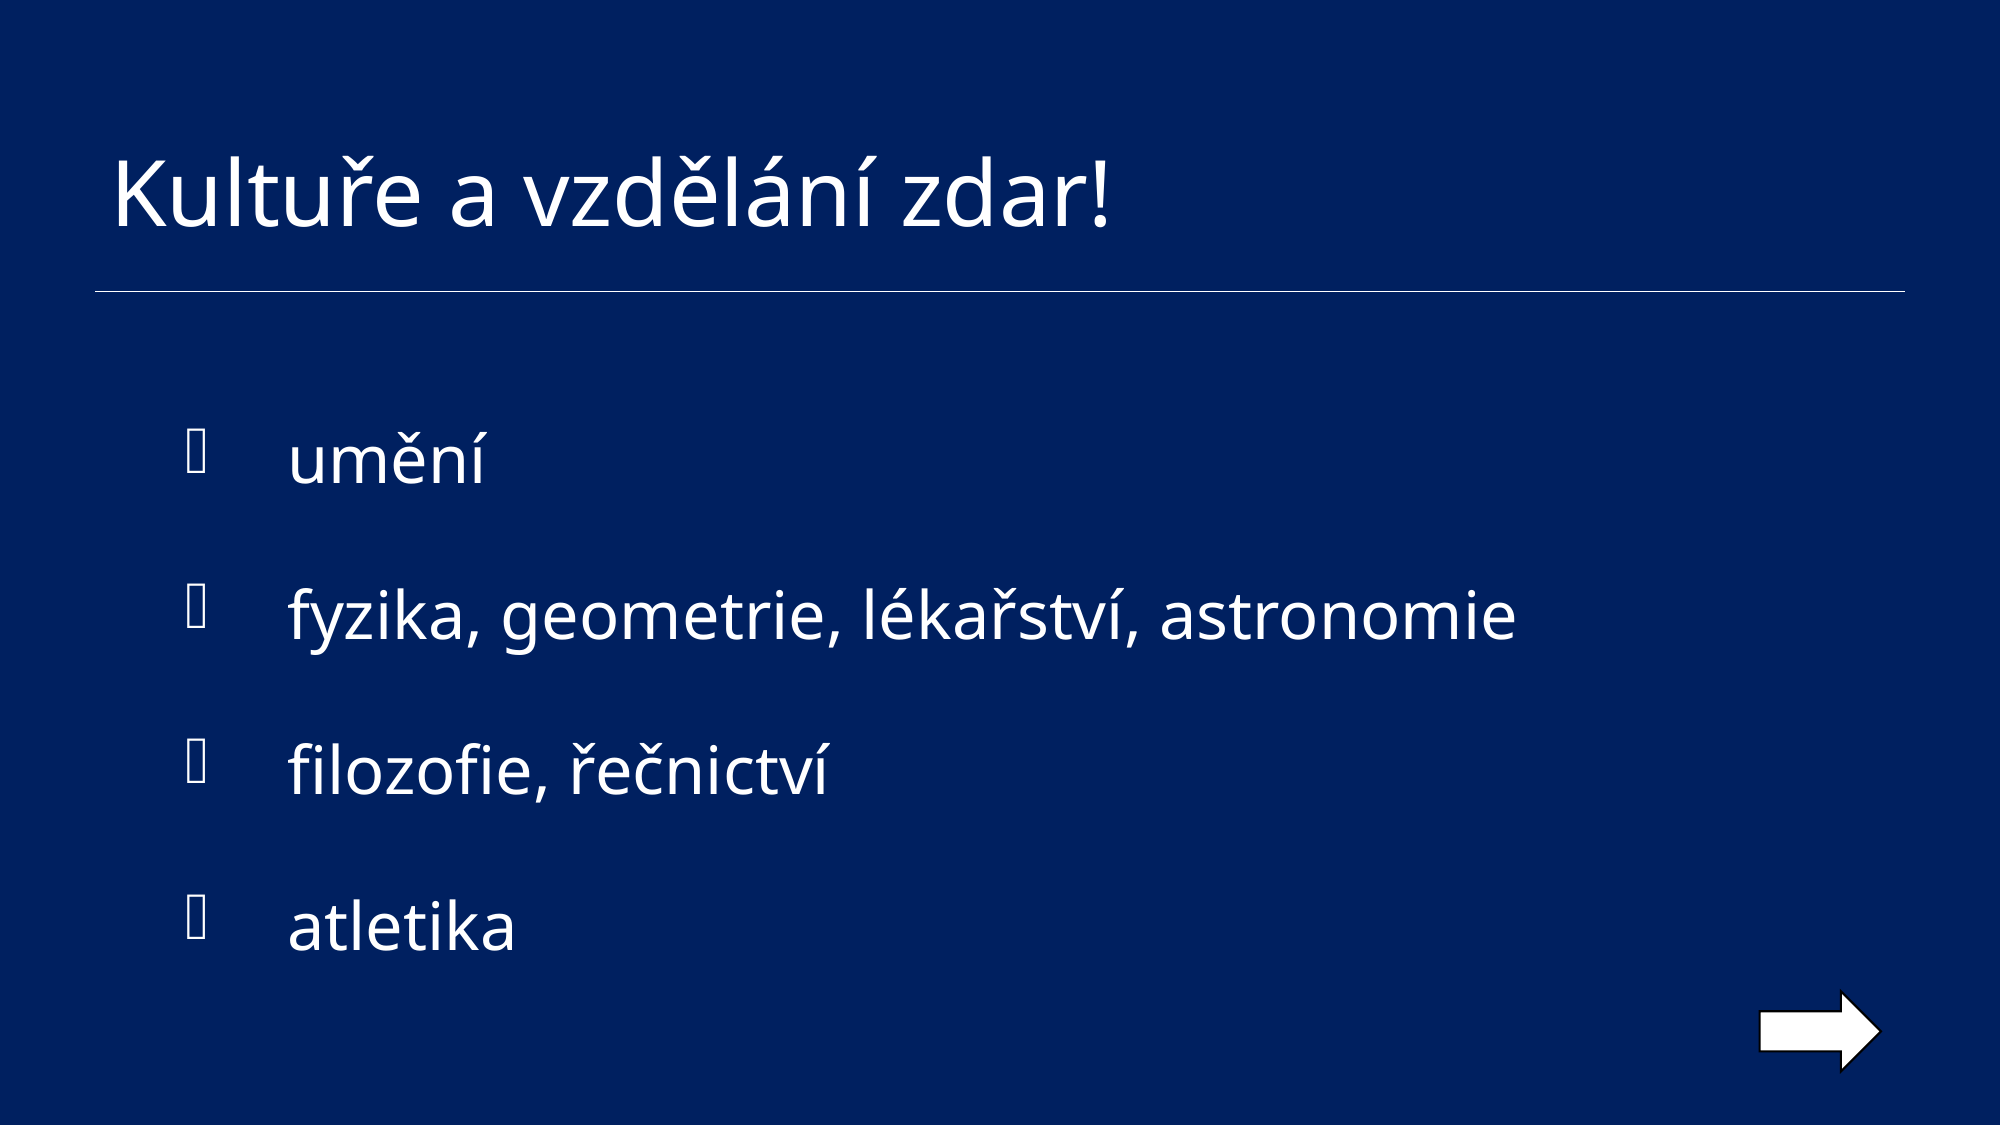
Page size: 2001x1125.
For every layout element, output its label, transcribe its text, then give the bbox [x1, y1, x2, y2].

text_box atletika [170, 875, 1905, 971]
text_box fyzika, geometrie, lékařství, astronomie [170, 565, 1905, 660]
text_box Kultuře a vzdělání zdar! [95, 139, 1821, 288]
text_box umění [170, 409, 559, 505]
text_box filozofie, řečnictví [170, 720, 1905, 816]
text_box [1758, 988, 1883, 1074]
